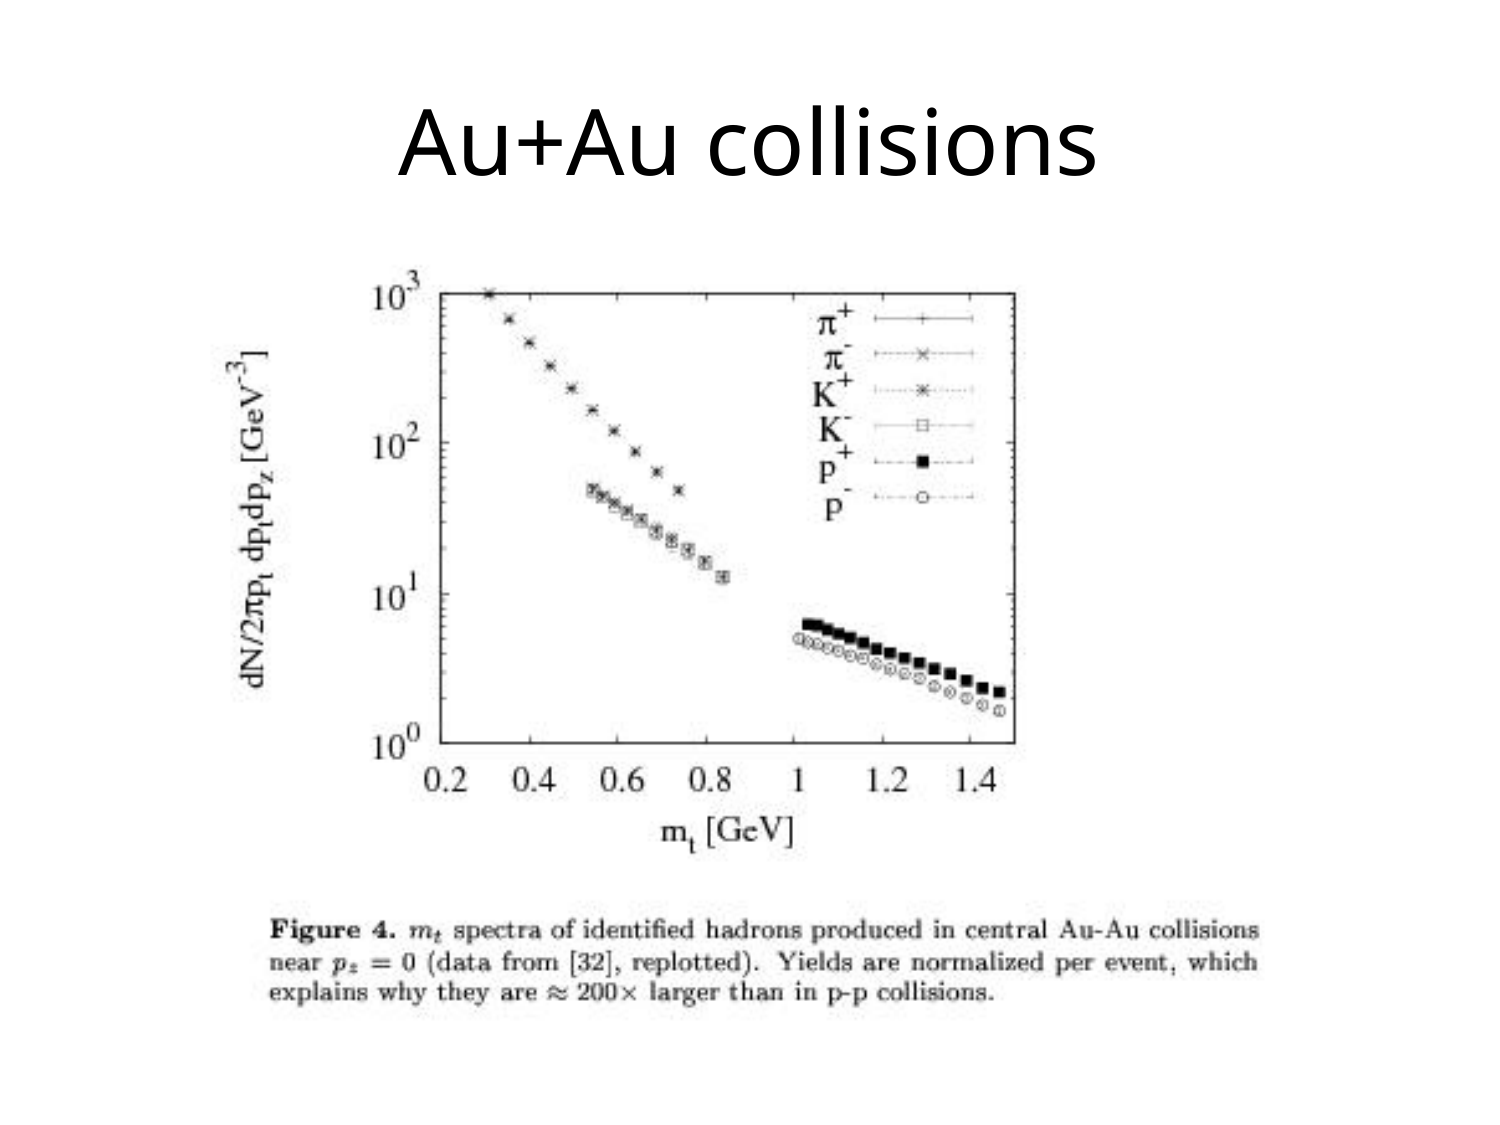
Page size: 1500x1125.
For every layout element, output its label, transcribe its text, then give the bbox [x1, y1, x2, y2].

title Au+Au collisions [75, 45, 1425, 233]
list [152, 245, 1342, 1044]
